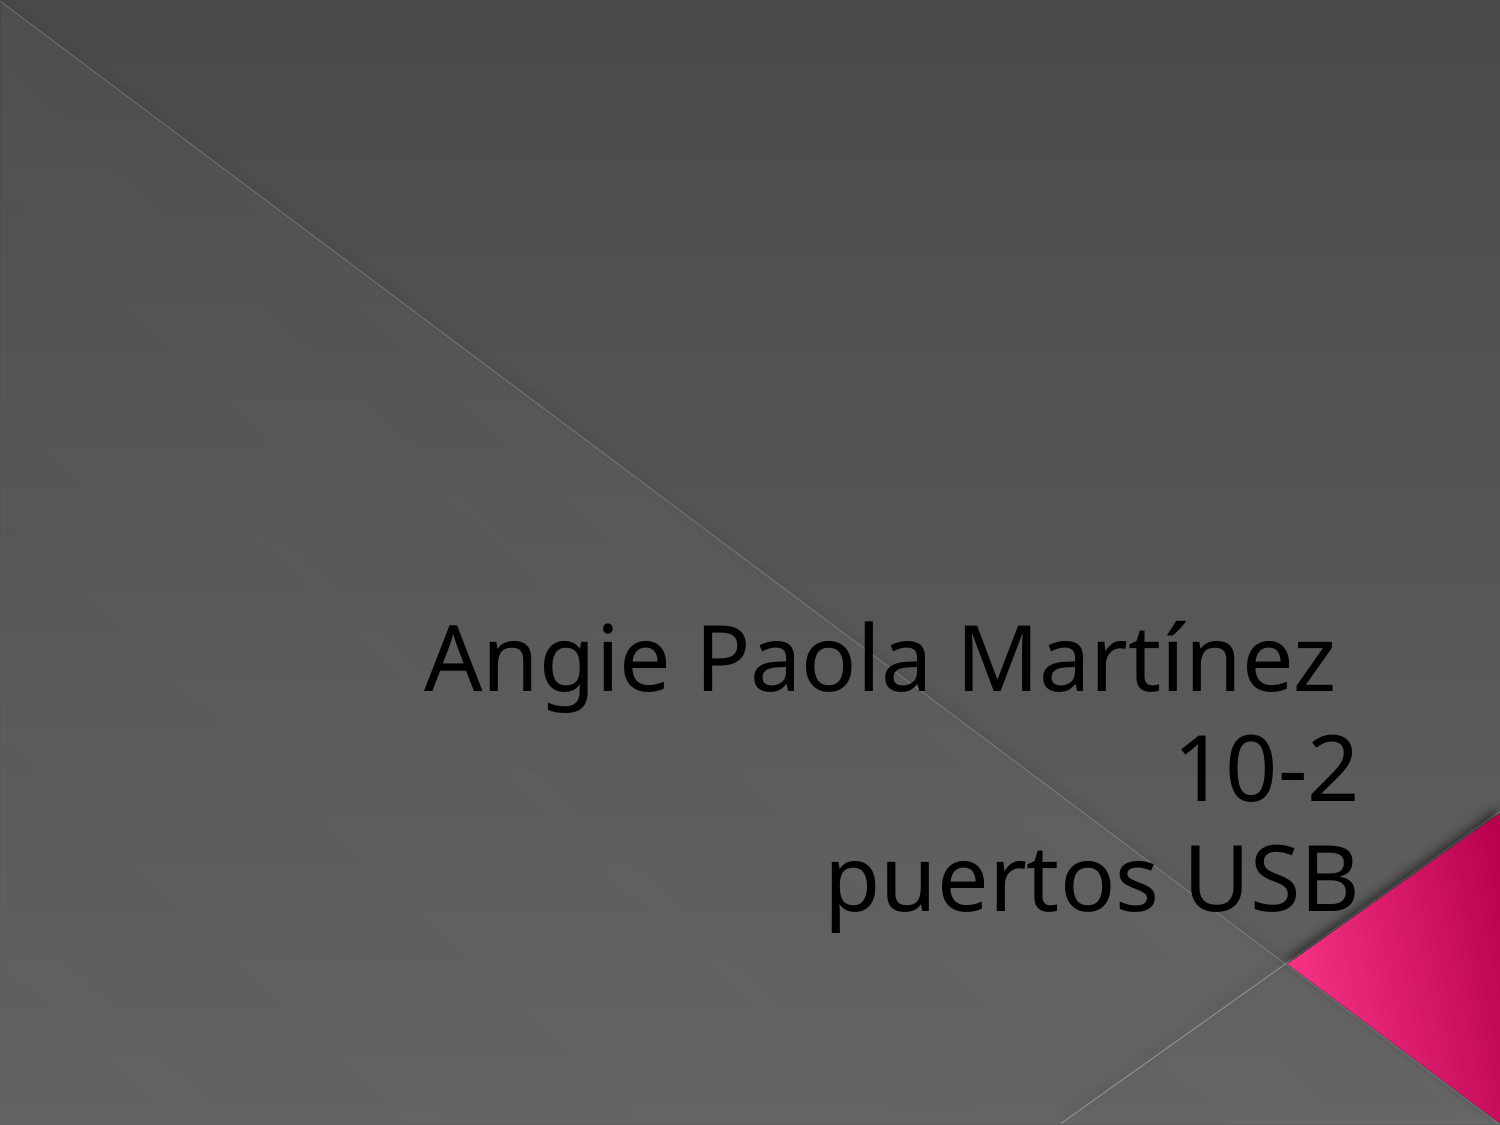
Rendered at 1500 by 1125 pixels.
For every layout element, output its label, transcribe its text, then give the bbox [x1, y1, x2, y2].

title Angie Paola Martínez 10-2 puertos USB [100, 42, 1376, 1047]
